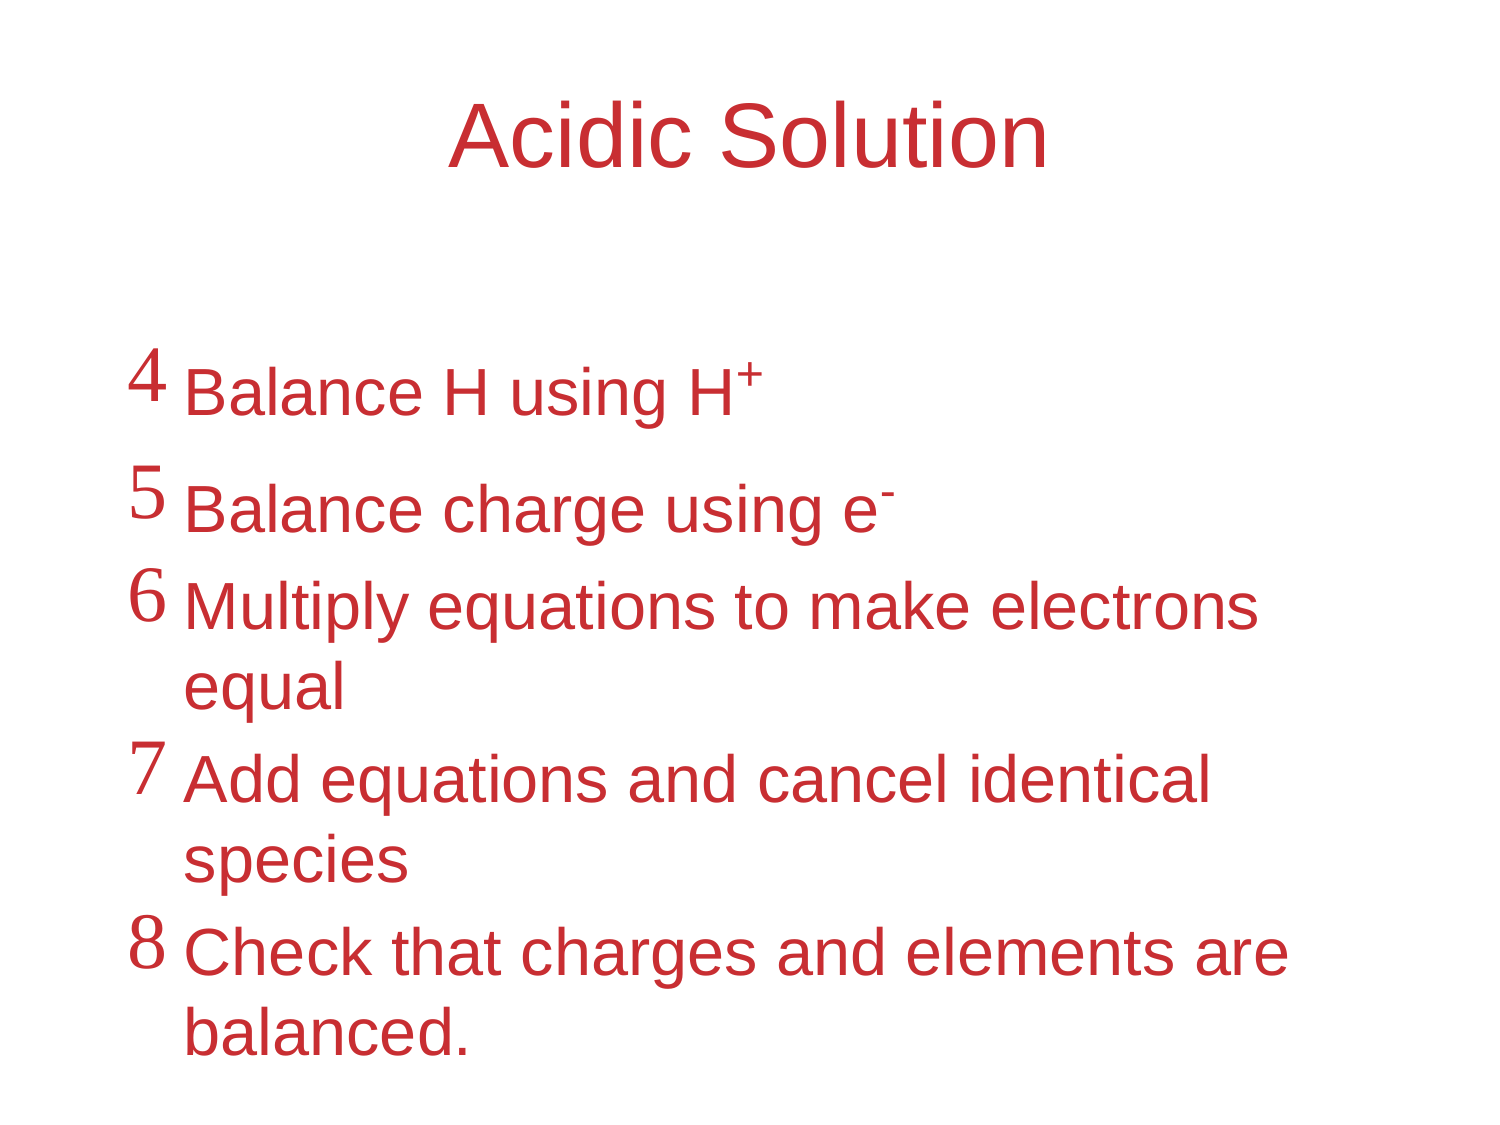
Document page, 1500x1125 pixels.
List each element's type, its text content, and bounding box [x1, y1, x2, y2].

title Acidic Solution [112, 37, 1388, 226]
list Balance H using H+ Balance charge using e- Multiply equations to make electrons equal Add equations and cancel identical species Check that charges and elements are balanced. [112, 324, 1388, 1001]
